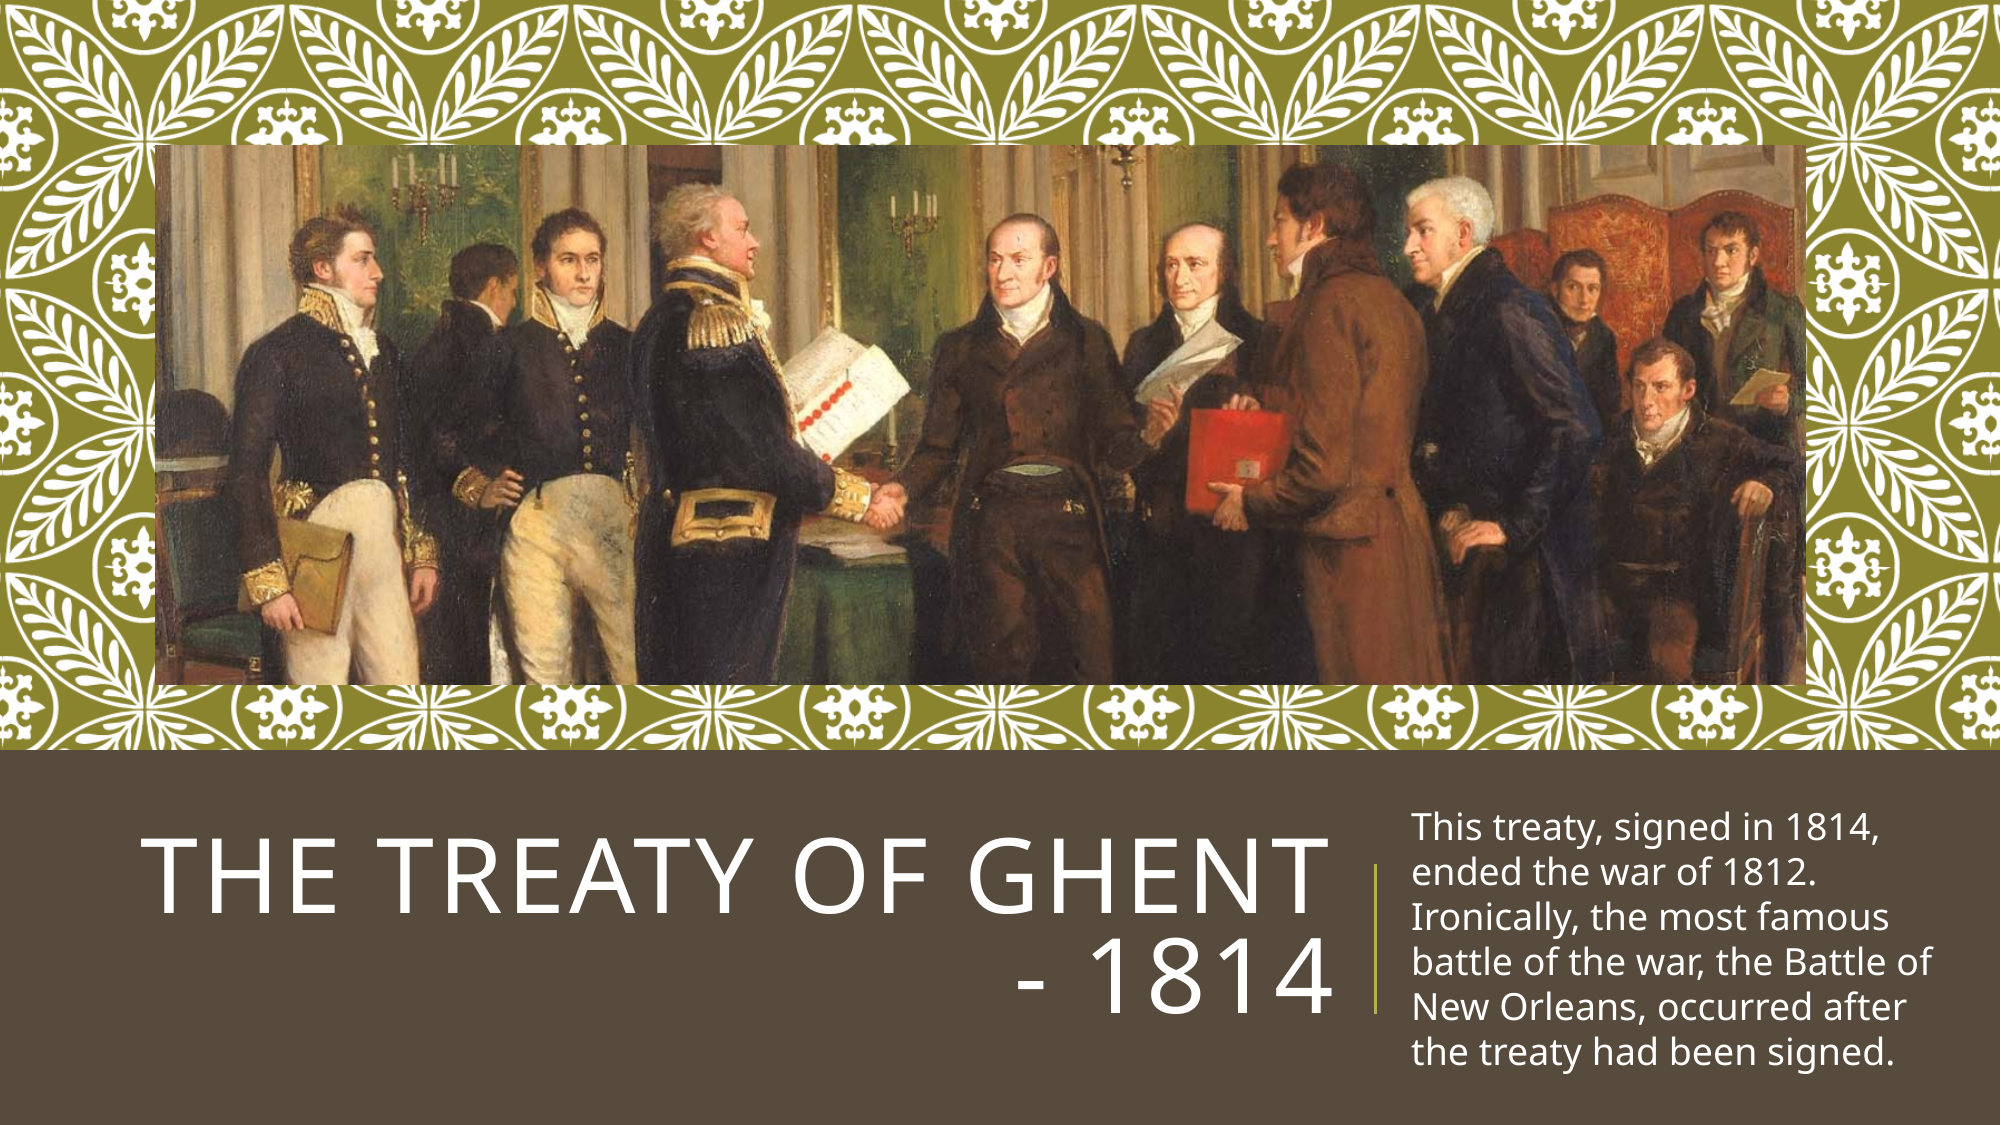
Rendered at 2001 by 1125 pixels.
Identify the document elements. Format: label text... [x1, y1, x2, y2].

picture [155, 144, 1806, 685]
title The treaty of ghent - 1814 [75, 813, 1350, 1054]
list This treaty, signed in 1814, ended the war of 1812. Ironically, the most famous battle of the war, the Battle of New Orleans, occurred after the treaty had been signed. [1396, 774, 1962, 1100]
